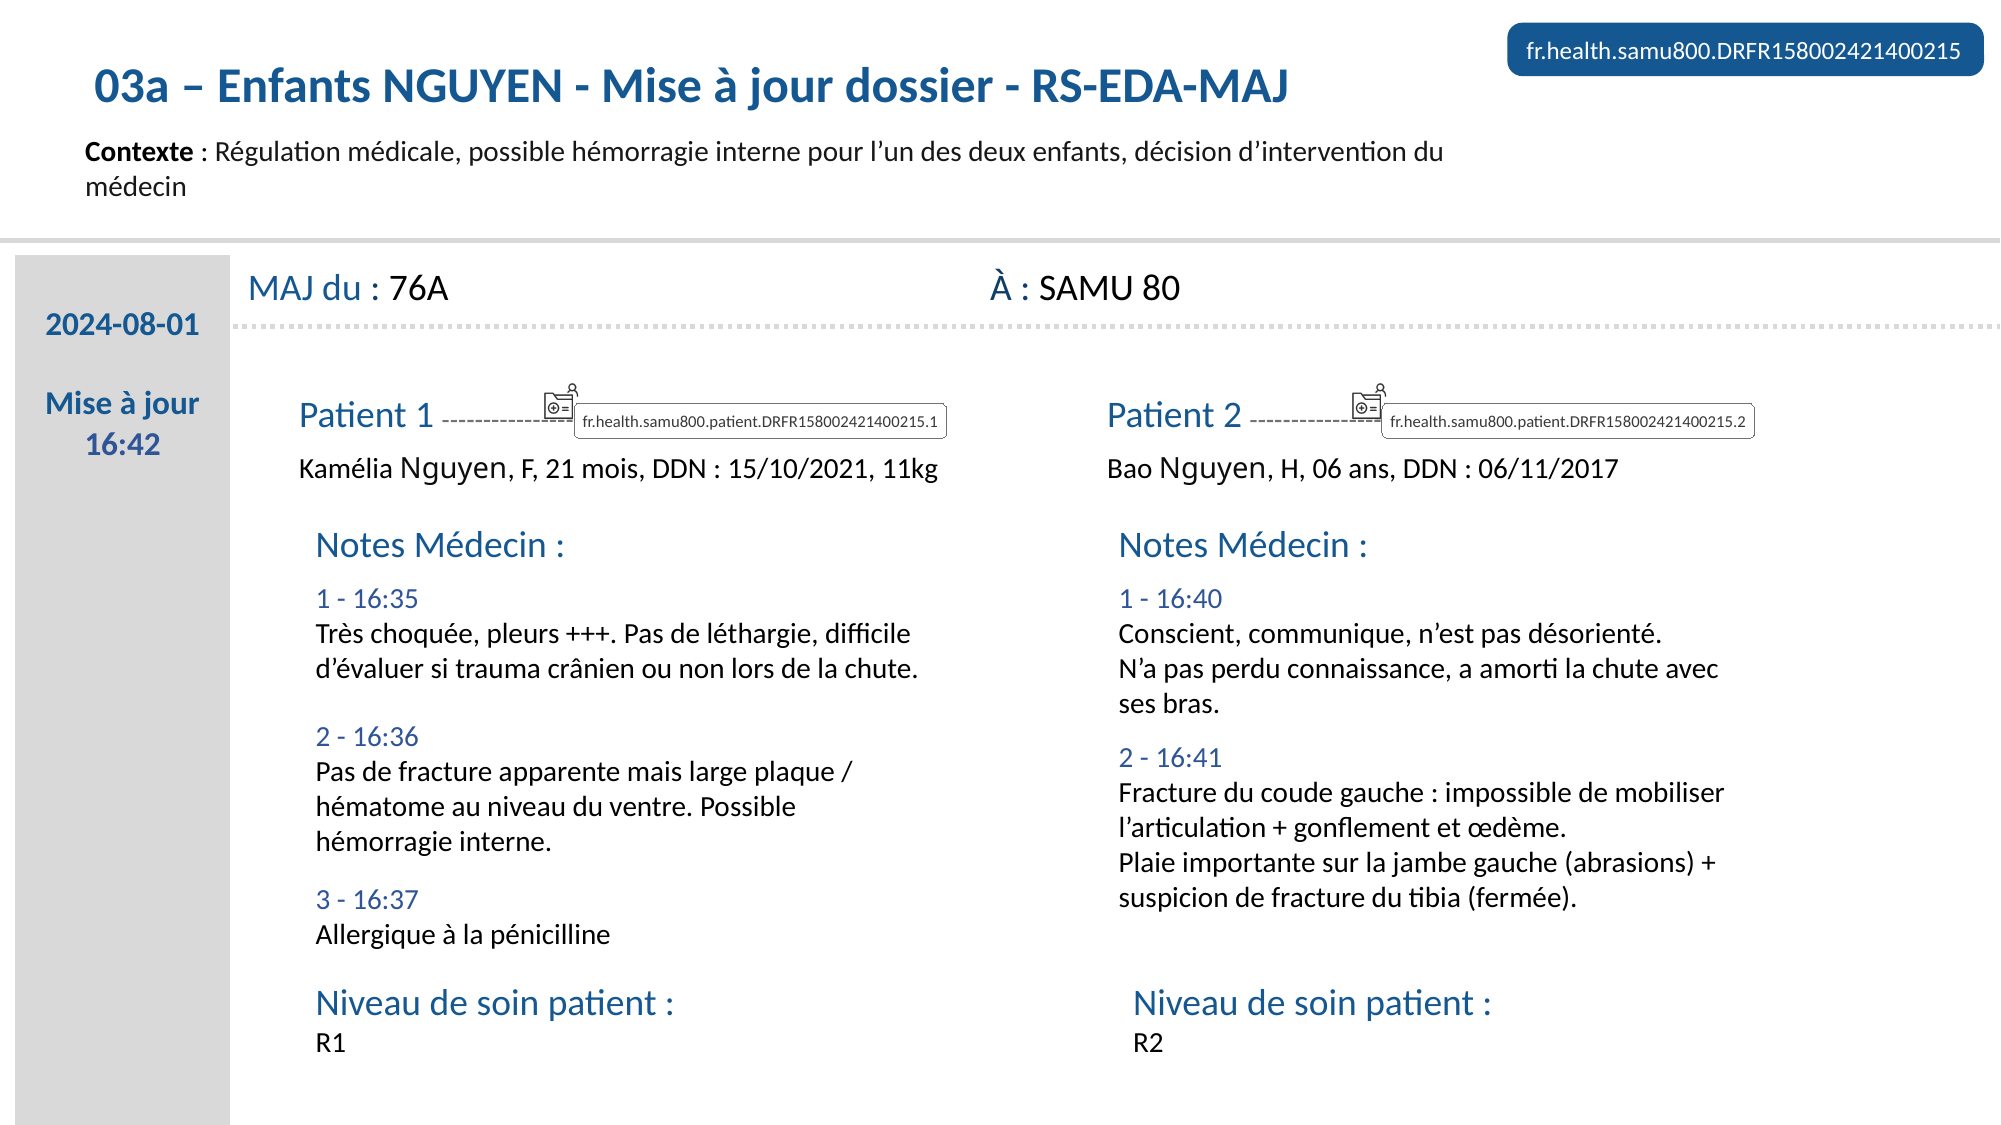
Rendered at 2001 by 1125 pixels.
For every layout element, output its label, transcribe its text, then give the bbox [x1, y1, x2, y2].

text_box Niveau de soin patient : R1 [300, 970, 716, 1066]
text_box fr.health.samu800.DRFR158002421400215 [1507, 22, 1985, 77]
text_box Niveau de soin patient : R2 [1118, 970, 1534, 1066]
text_box À : SAMU 80 [834, 256, 1337, 316]
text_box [1092, 382, 1808, 493]
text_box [442, 368, 947, 439]
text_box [1250, 368, 1755, 439]
text_box 03a – Enfants NGUYEN - Mise à jour dossier - RS-EDA-MAJ [79, 45, 1508, 121]
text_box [1104, 512, 1755, 924]
text_box MAJ du : 76A [233, 256, 735, 316]
text_box 2024-08-01 Mise à jour 16:42 [15, 255, 230, 1125]
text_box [284, 382, 1001, 493]
text_box Contexte : Régulation médicale, possible hémorragie interne pour l’un des deux enfants, décision d’intervention du médecin [79, 126, 1555, 208]
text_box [300, 512, 952, 960]
